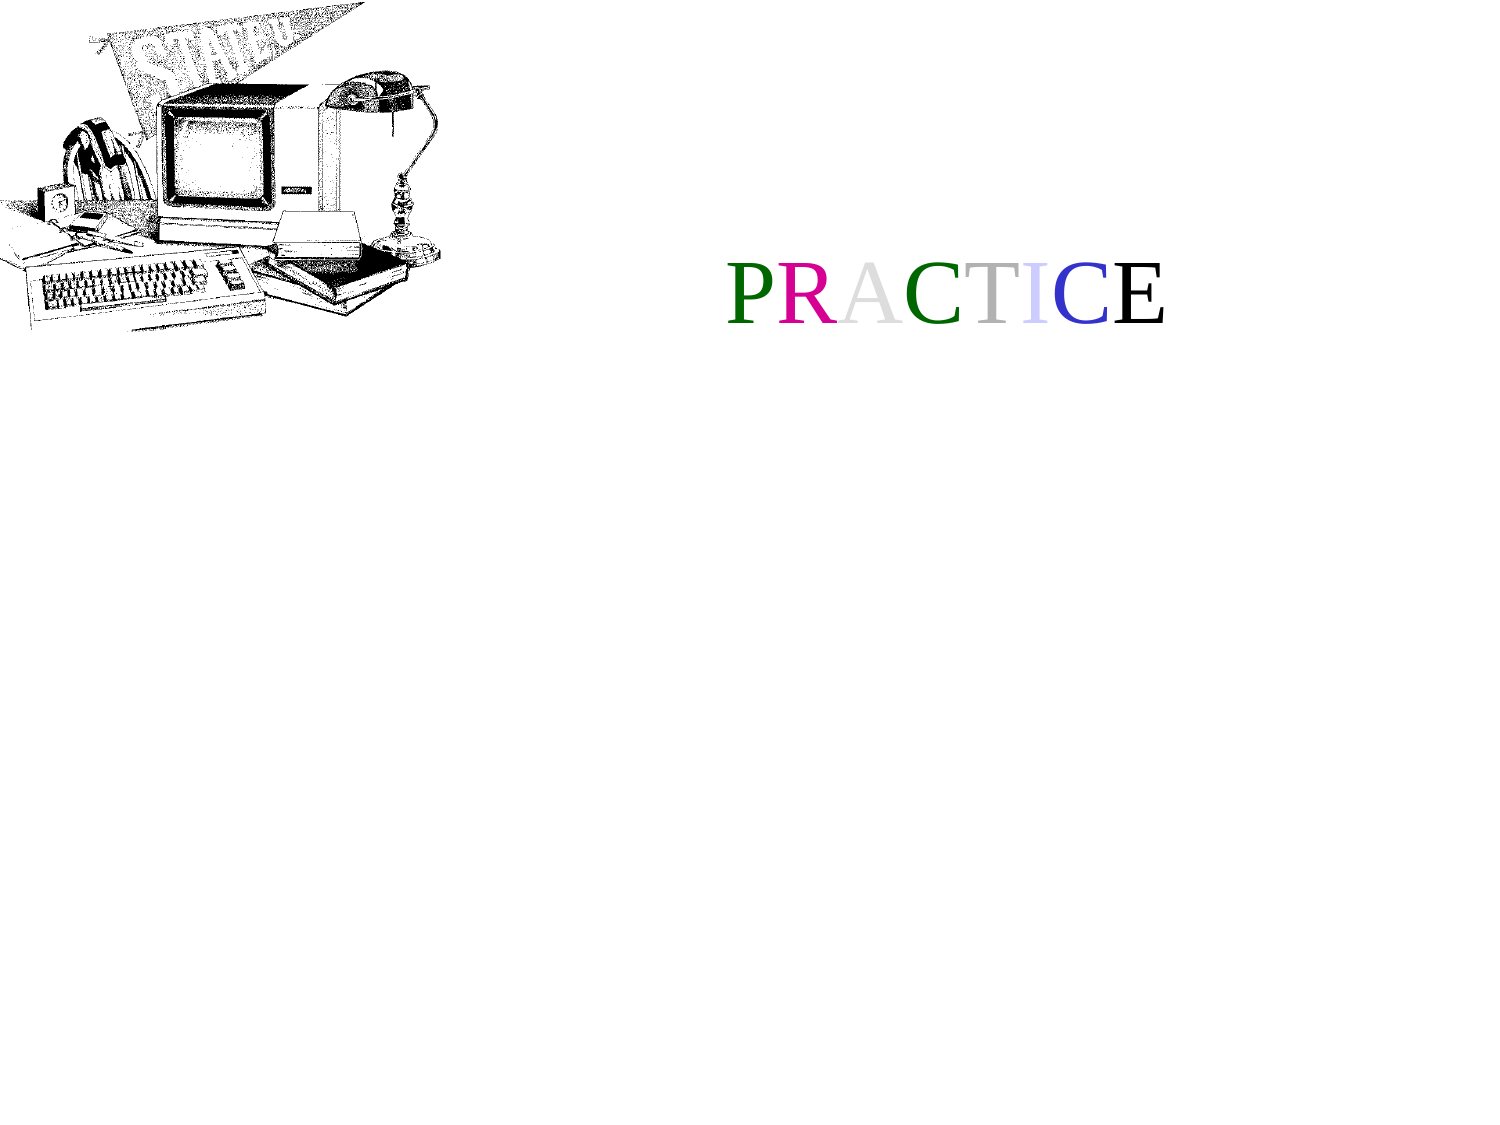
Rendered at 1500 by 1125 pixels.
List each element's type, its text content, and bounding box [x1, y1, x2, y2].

picture [0, 0, 450, 336]
text_box PRACTICE [710, 224, 1184, 350]
